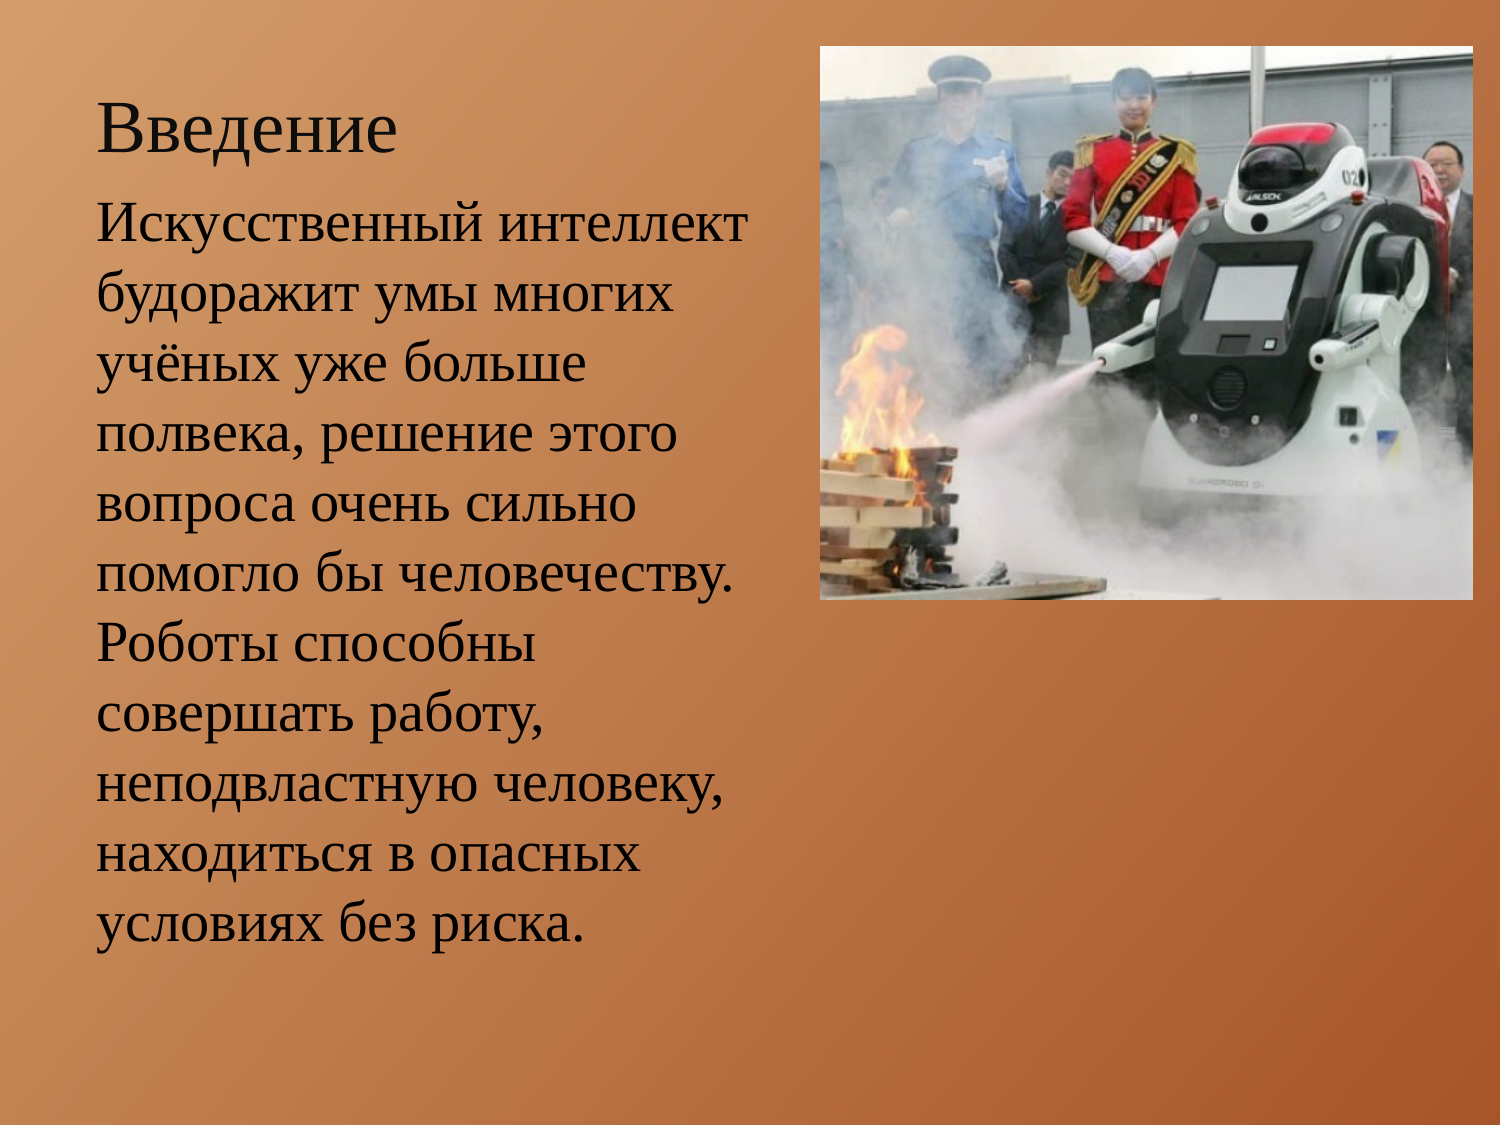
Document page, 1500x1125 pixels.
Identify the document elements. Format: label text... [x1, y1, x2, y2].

text_box Введение [81, 70, 657, 175]
picture [820, 46, 1473, 601]
text_box Искусственный интеллект будоражит умы многих учёных уже больше полвека, решение этого вопроса очень сильно помогло бы человечеству. Роботы способны совершать работу, неподвластную человеку, находиться в опасных условиях без риска. [81, 175, 821, 961]
